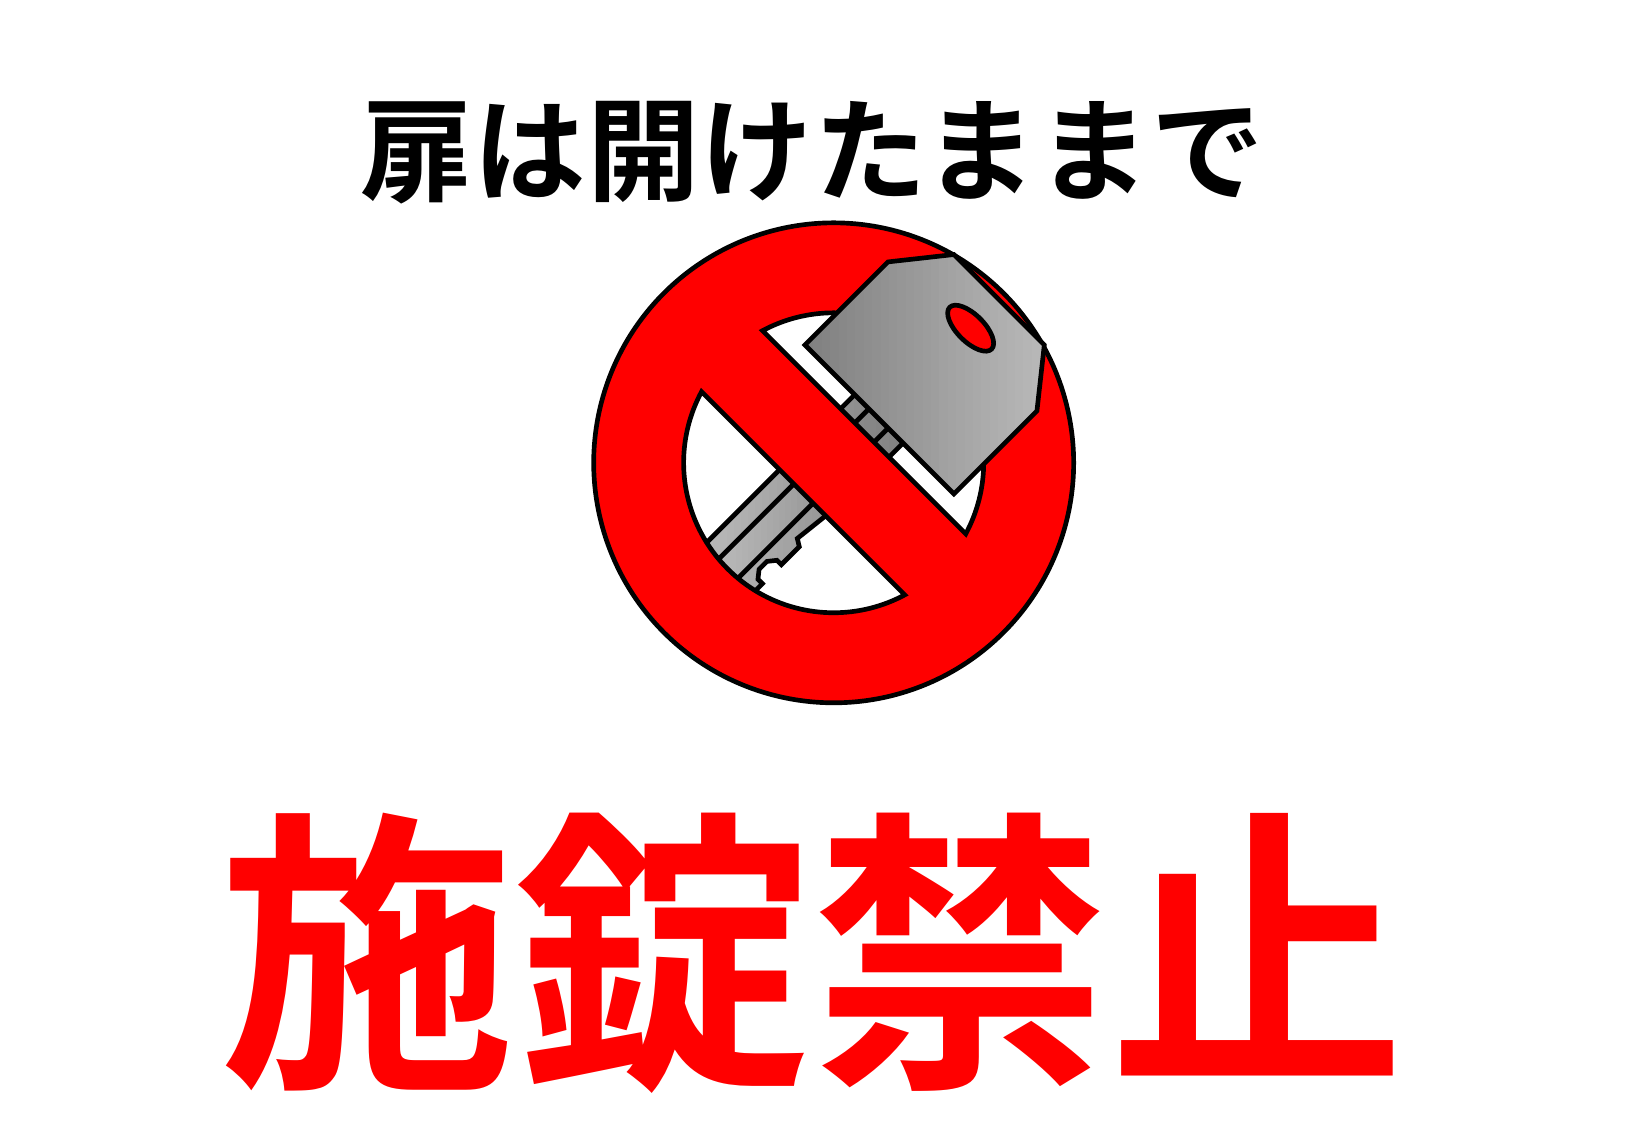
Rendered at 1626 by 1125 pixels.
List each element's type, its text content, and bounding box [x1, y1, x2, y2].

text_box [593, 222, 1074, 704]
text_box 施錠禁止 [0, 761, 1625, 1125]
text_box 扉は開けたままで [0, 73, 1625, 223]
